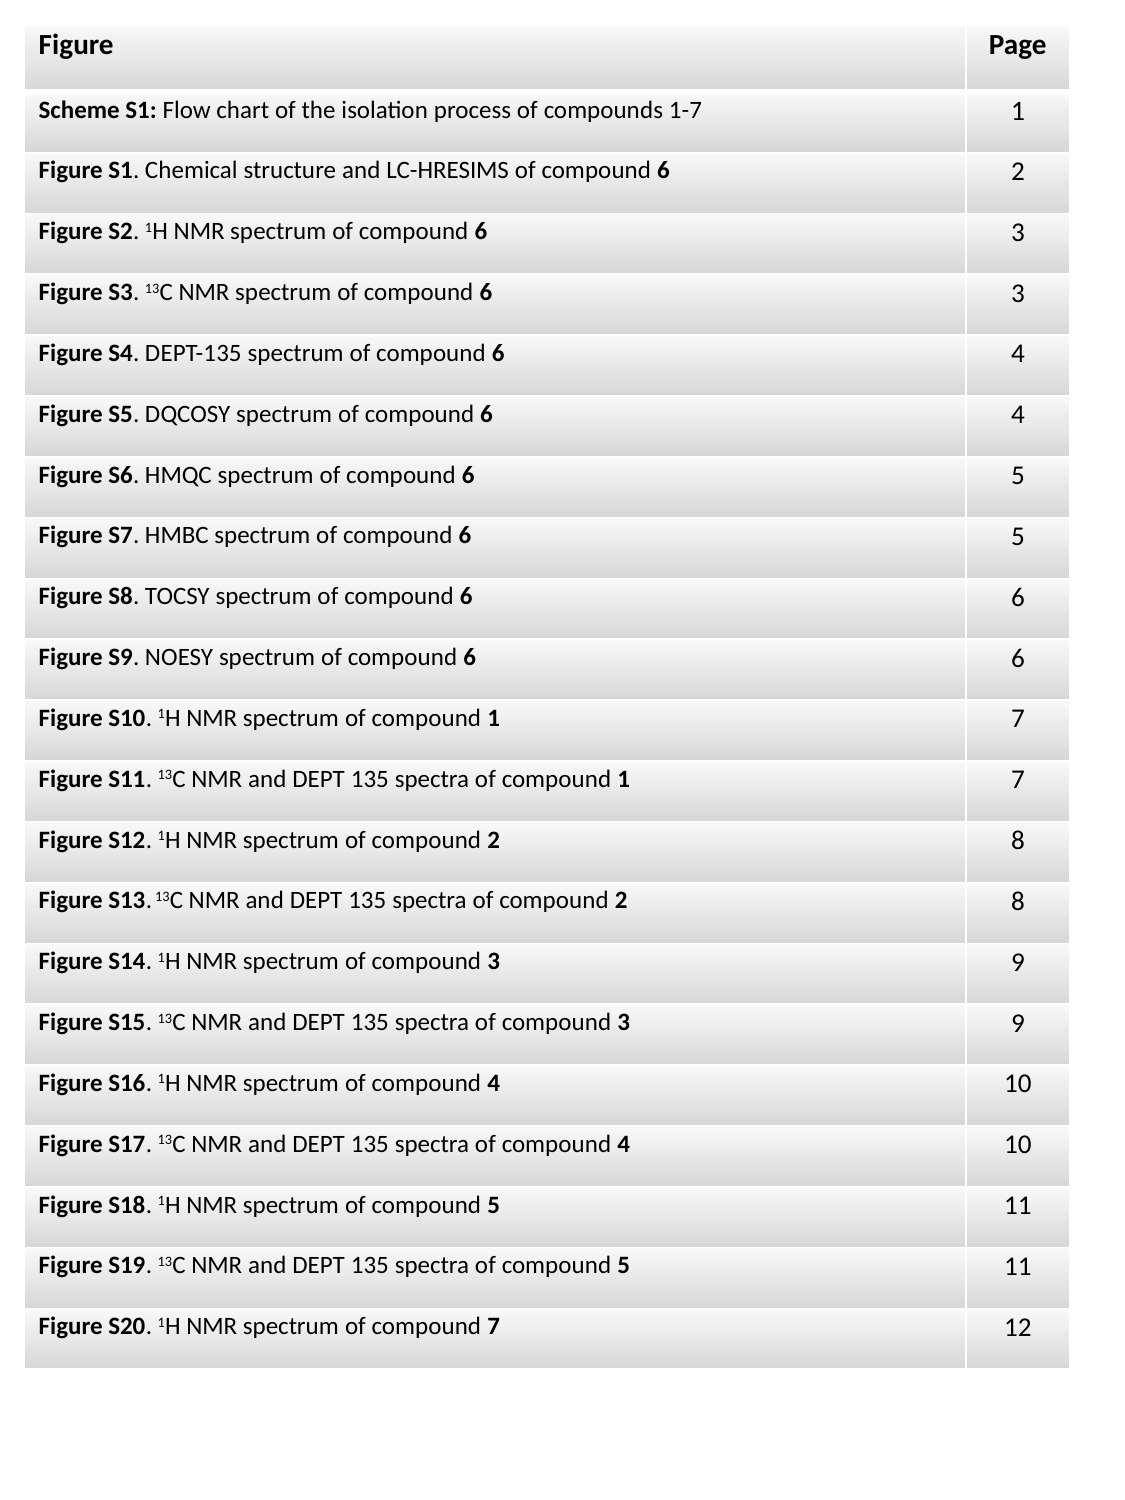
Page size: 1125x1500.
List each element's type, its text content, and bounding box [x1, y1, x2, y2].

table_cell Figure S19. 13C NMR and DEPT 135 spectra of compound 5 [25, 1248, 965, 1308]
table_cell 7 [967, 762, 1069, 821]
table_cell Scheme S1: Flow chart of the isolation process of compounds 1-7 [25, 95, 965, 152]
table_cell 8 [967, 823, 1069, 882]
table_header Figure [25, 26, 965, 89]
table_cell 6 [967, 640, 1069, 699]
table_cell Figure S20. 1H NMR spectrum of compound 7 [25, 1309, 965, 1368]
table_cell Figure S14. 1H NMR spectrum of compound 3 [25, 944, 965, 1003]
table_cell 5 [967, 458, 1069, 517]
table_cell Figure S10. 1H NMR spectrum of compound 1 [25, 701, 965, 760]
table_cell 2 [967, 154, 1069, 213]
table_cell Figure S18. 1H NMR spectrum of compound 5 [25, 1188, 965, 1247]
table_cell 12 [967, 1309, 1069, 1368]
table_cell Figure S15. 13C NMR and DEPT 135 spectra of compound 3 [25, 1005, 965, 1064]
table_cell Figure S4. DEPT-135 spectrum of compound 6 [25, 336, 965, 395]
table_cell Figure S12. 1H NMR spectrum of compound 2 [25, 823, 965, 882]
table_cell Figure S11. 13C NMR and DEPT 135 spectra of compound 1 [25, 762, 965, 821]
table_cell 9 [967, 1005, 1069, 1064]
table_cell Figure S3. 13C NMR spectrum of compound 6 [25, 275, 965, 334]
table_cell 9 [967, 944, 1069, 1003]
table_cell Figure S8. TOCSY spectrum of compound 6 [25, 579, 965, 638]
table_cell 11 [967, 1248, 1069, 1308]
table_cell Figure S2. 1H NMR spectrum of compound 6 [25, 214, 965, 273]
table_cell Figure S7. HMBC spectrum of compound 6 [25, 519, 965, 578]
table_cell 7 [967, 701, 1069, 760]
table_cell 8 [967, 884, 1069, 943]
table_cell 4 [967, 336, 1069, 395]
table_cell Figure S1. Chemical structure and LC-HRESIMS of compound 6 [25, 154, 965, 213]
table_cell Figure S5. DQCOSY spectrum of compound 6 [25, 397, 965, 456]
table_cell 5 [967, 519, 1069, 578]
table_cell 1 [967, 95, 1069, 152]
table_cell Figure S13. 13C NMR and DEPT 135 spectra of compound 2 [25, 884, 965, 943]
table_cell 4 [967, 397, 1069, 456]
table_cell Figure S16. 1H NMR spectrum of compound 4 [25, 1066, 965, 1125]
table_header Page [967, 26, 1069, 89]
table_cell 3 [967, 214, 1069, 273]
table_cell 10 [967, 1127, 1069, 1186]
table_cell 3 [967, 275, 1069, 334]
table_cell Figure S9. NOESY spectrum of compound 6 [25, 640, 965, 699]
table_cell 11 [967, 1188, 1069, 1247]
table_cell 6 [967, 579, 1069, 638]
table_cell 10 [967, 1066, 1069, 1125]
table_cell Figure S6. HMQC spectrum of compound 6 [25, 458, 965, 517]
table_cell Figure S17. 13C NMR and DEPT 135 spectra of compound 4 [25, 1127, 965, 1186]
